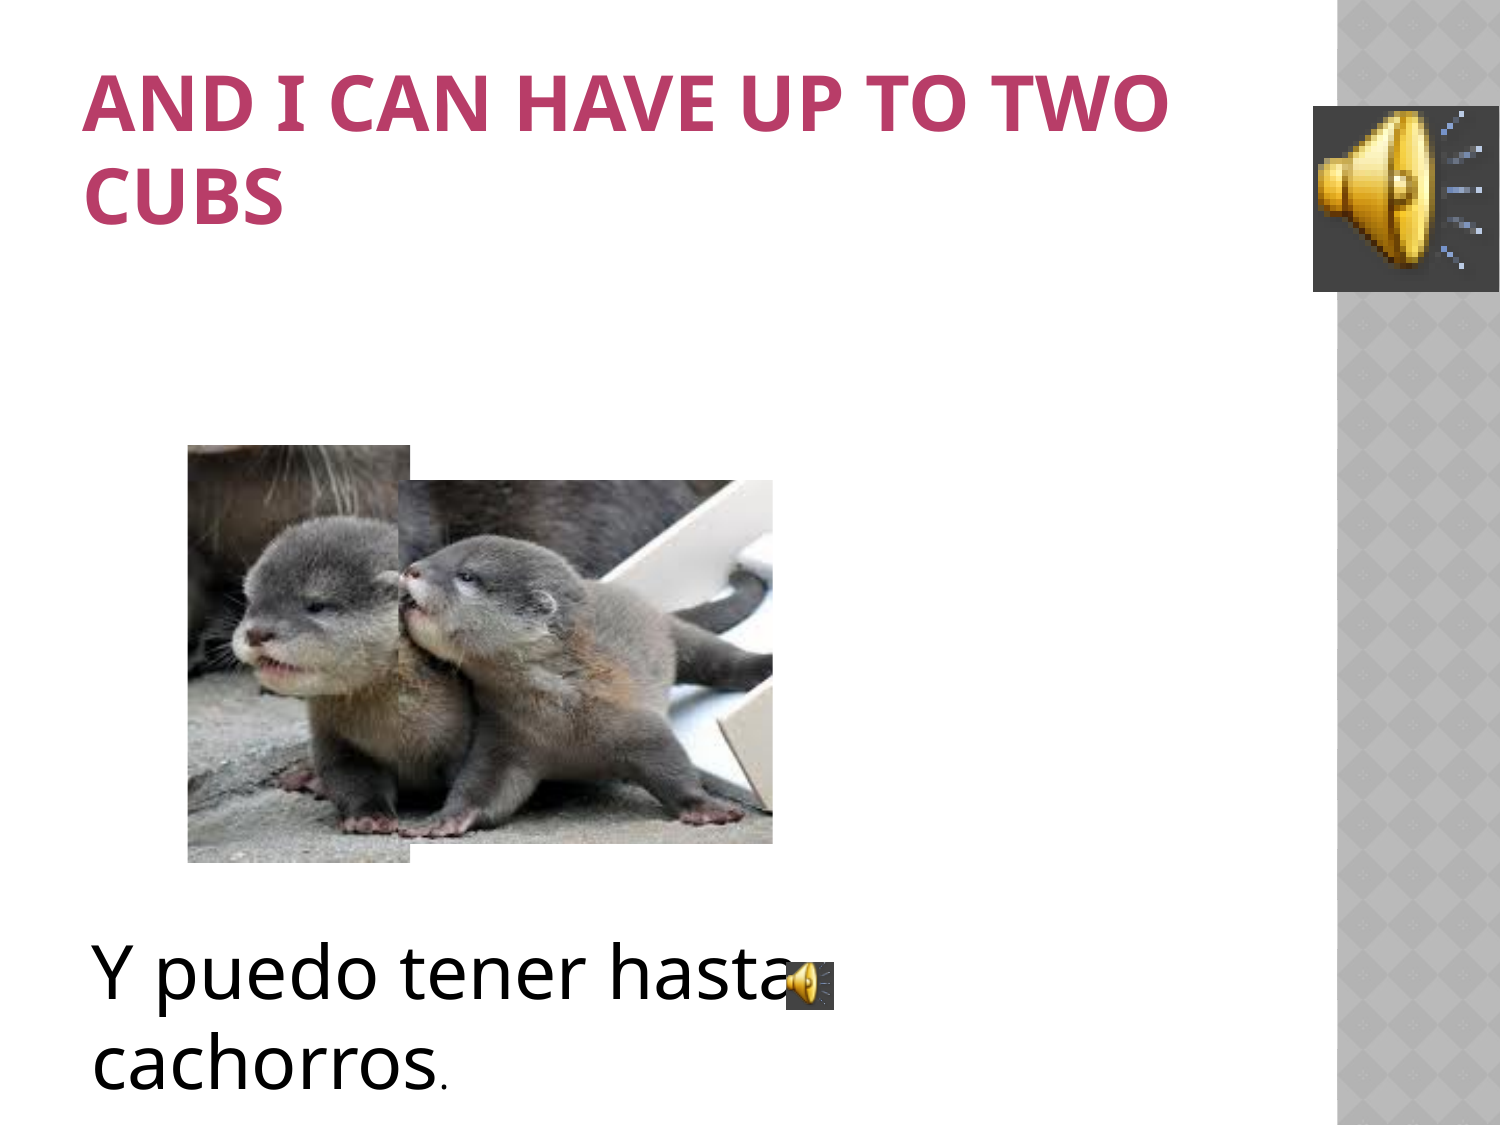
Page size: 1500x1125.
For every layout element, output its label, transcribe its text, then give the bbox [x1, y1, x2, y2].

picture [784, 960, 836, 1012]
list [398, 479, 774, 845]
text_box Y puedo tener hasta cachorros. [76, 916, 827, 1112]
picture [1312, 105, 1500, 294]
picture [186, 444, 411, 864]
title And i can have up to two cubs [75, 52, 1263, 240]
